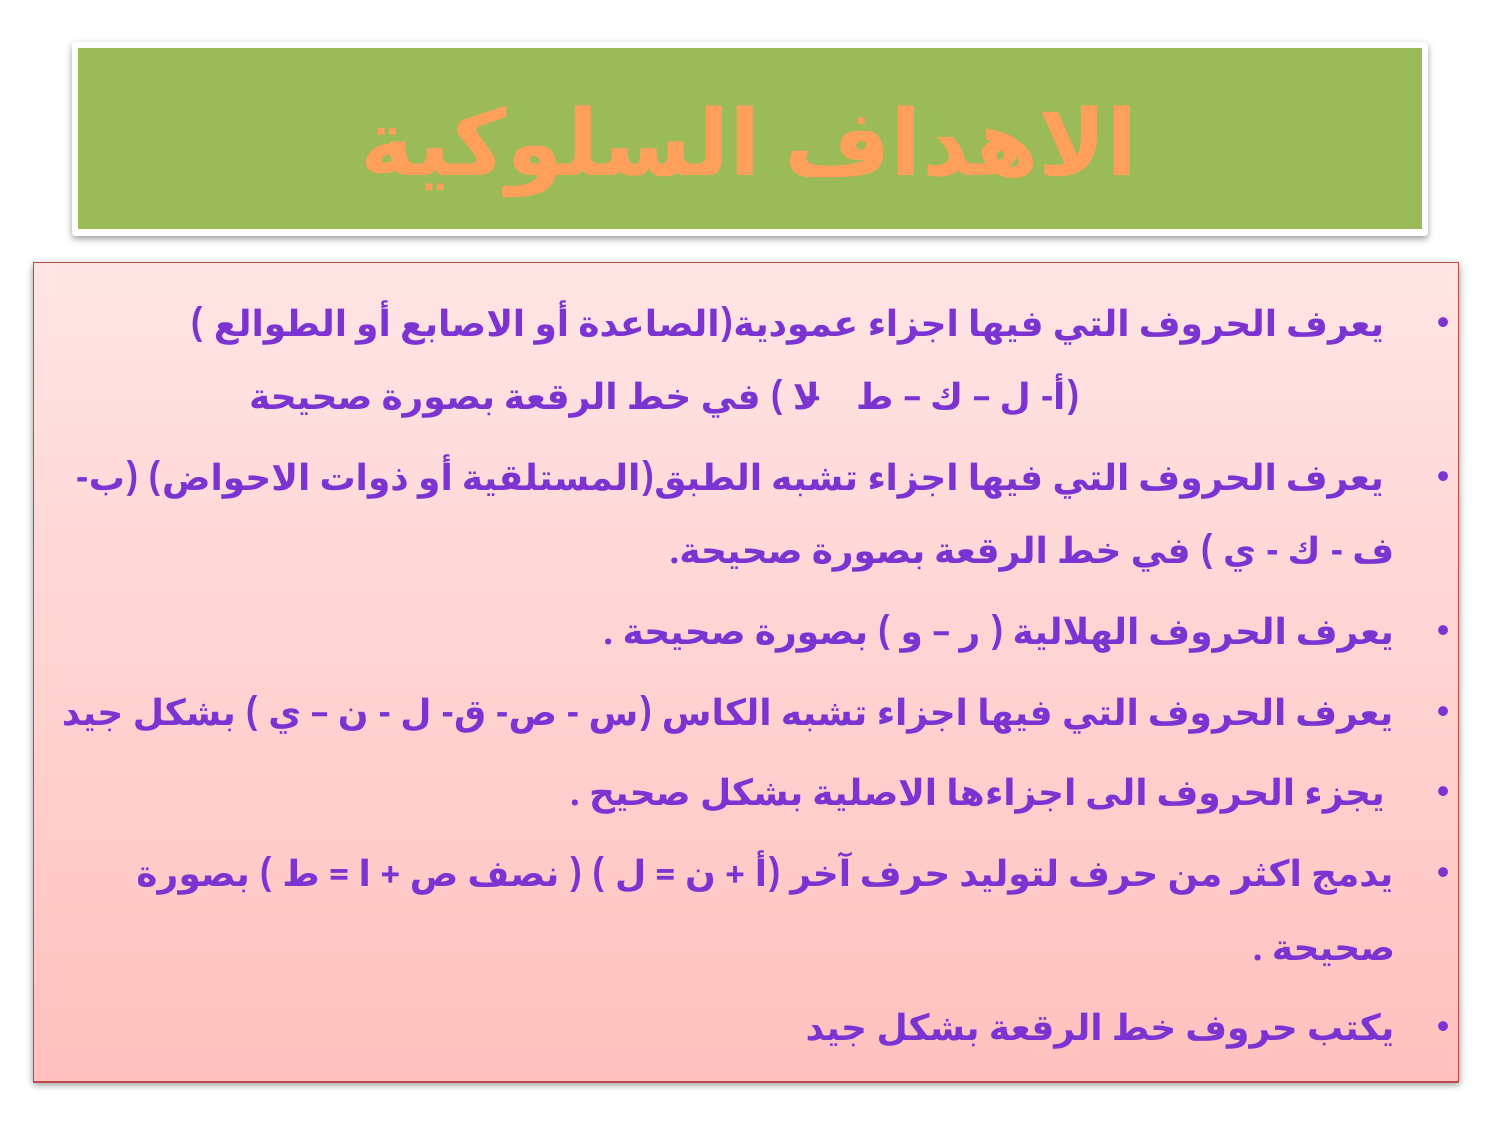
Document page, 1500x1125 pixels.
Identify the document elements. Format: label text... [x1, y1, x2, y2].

list يعرف الحروف التي فيها اجزاء عمودية(الصاعدة أو الاصابع أو الطوالع ) (أ- ل – ك – ط – لا ) في خط الرقعة بصورة صحيحة يعرف الحروف التي فيها اجزاء تشبه الطبق(المستلقية أو ذوات الاحواض) (ب- ف - ك - ي ) في خط الرقعة بصورة صحيحة. يعرف الحروف الهلالية ( ر – و ) بصورة صحيحة . يعرف الحروف التي فيها اجزاء تشبه الكاس (س - ص- ق- ل - ن – ي ) بشكل جيد يجزء الحروف الى اجزاءها الاصلية بشكل صحيح . يدمج اكثر من حرف لتوليد حرف آخر (أ + ن = ل ) ( نصف ص + ا = ط ) بصورة صحيحة . يكتب حروف خط الرقعة بشكل جيد [33, 262, 1459, 1083]
title الاهداف السلوكية [72, 42, 1428, 236]
